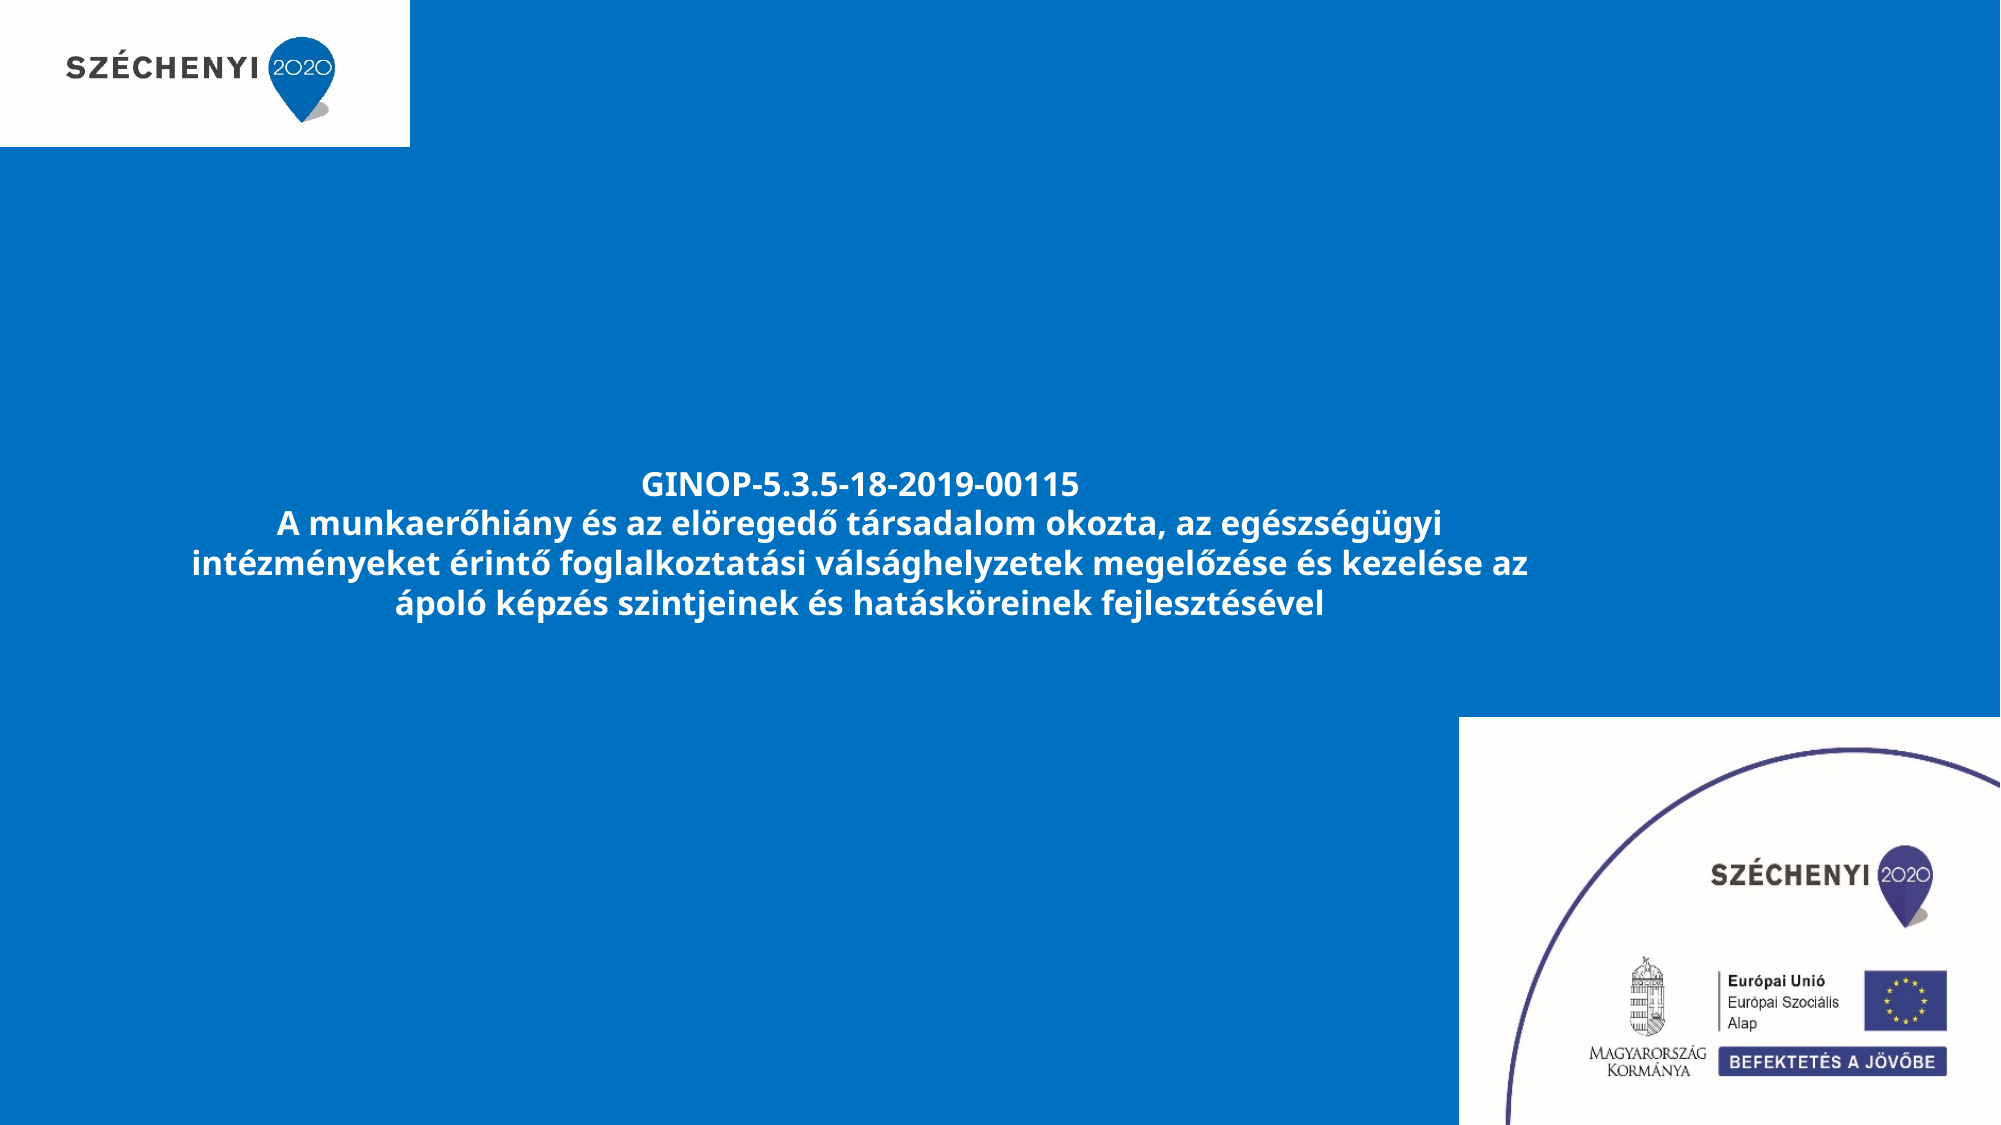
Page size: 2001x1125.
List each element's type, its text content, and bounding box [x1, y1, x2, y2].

picture [1459, 716, 2000, 1125]
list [0, 0, 410, 148]
title GINOP-5.3.5-18-2019-00115 A munkaerőhiány és az elöregedő társadalom okozta, az egészségügyi intézményeket érintő foglalkoztatási válsághelyzetek megelőzése és kezelése az ápoló képzés szintjeinek és hatásköreinek fejlesztésével [160, 418, 1561, 667]
